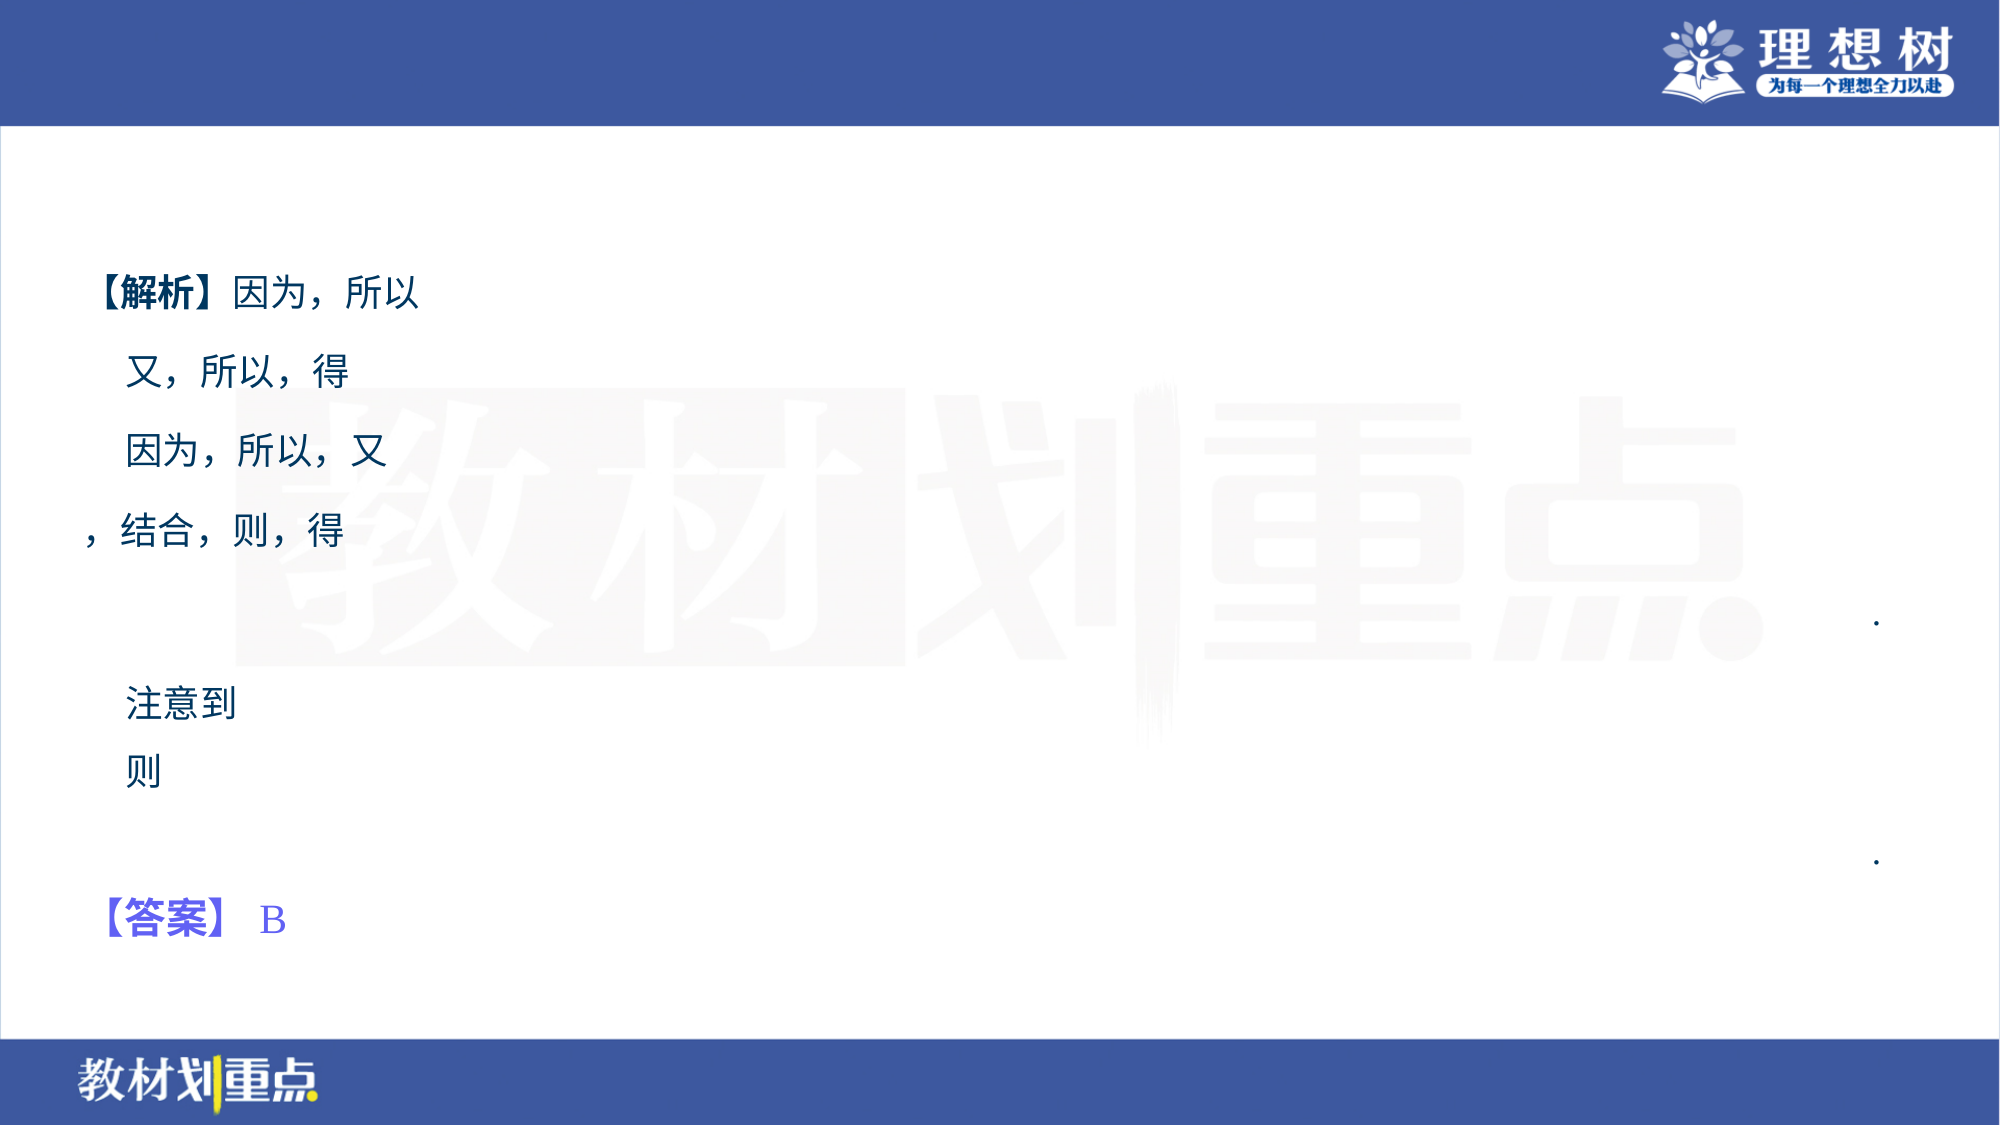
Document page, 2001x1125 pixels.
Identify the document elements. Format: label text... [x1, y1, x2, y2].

picture [0, 0, 2000, 1125]
text_box 【答案】B [82, 866, 1817, 934]
